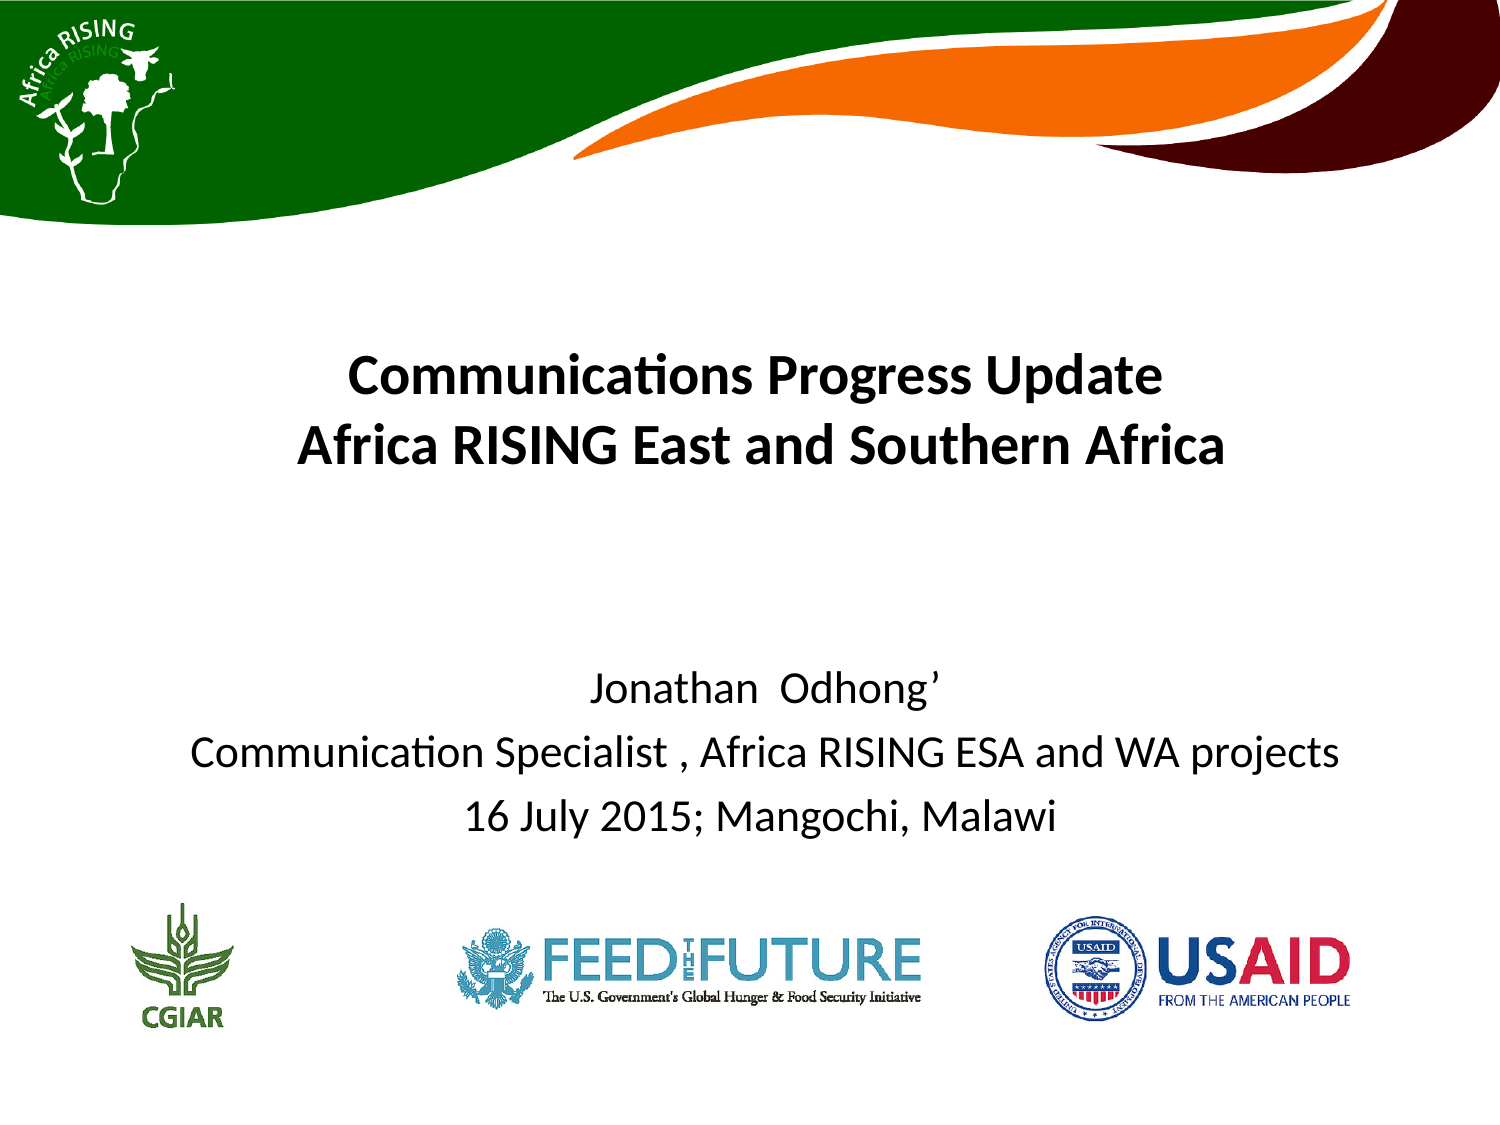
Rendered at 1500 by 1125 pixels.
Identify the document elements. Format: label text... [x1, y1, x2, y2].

picture [0, 0, 1500, 226]
picture [112, 899, 1351, 1038]
title Communications Progress Update Africa RISING East and Southern Africa [87, 262, 1438, 550]
text_box Jonathan Odhong’ Communication Specialist , Africa RISING ESA and WA projects 16 July 2015; Mangochi, Malawi [112, 649, 1400, 813]
